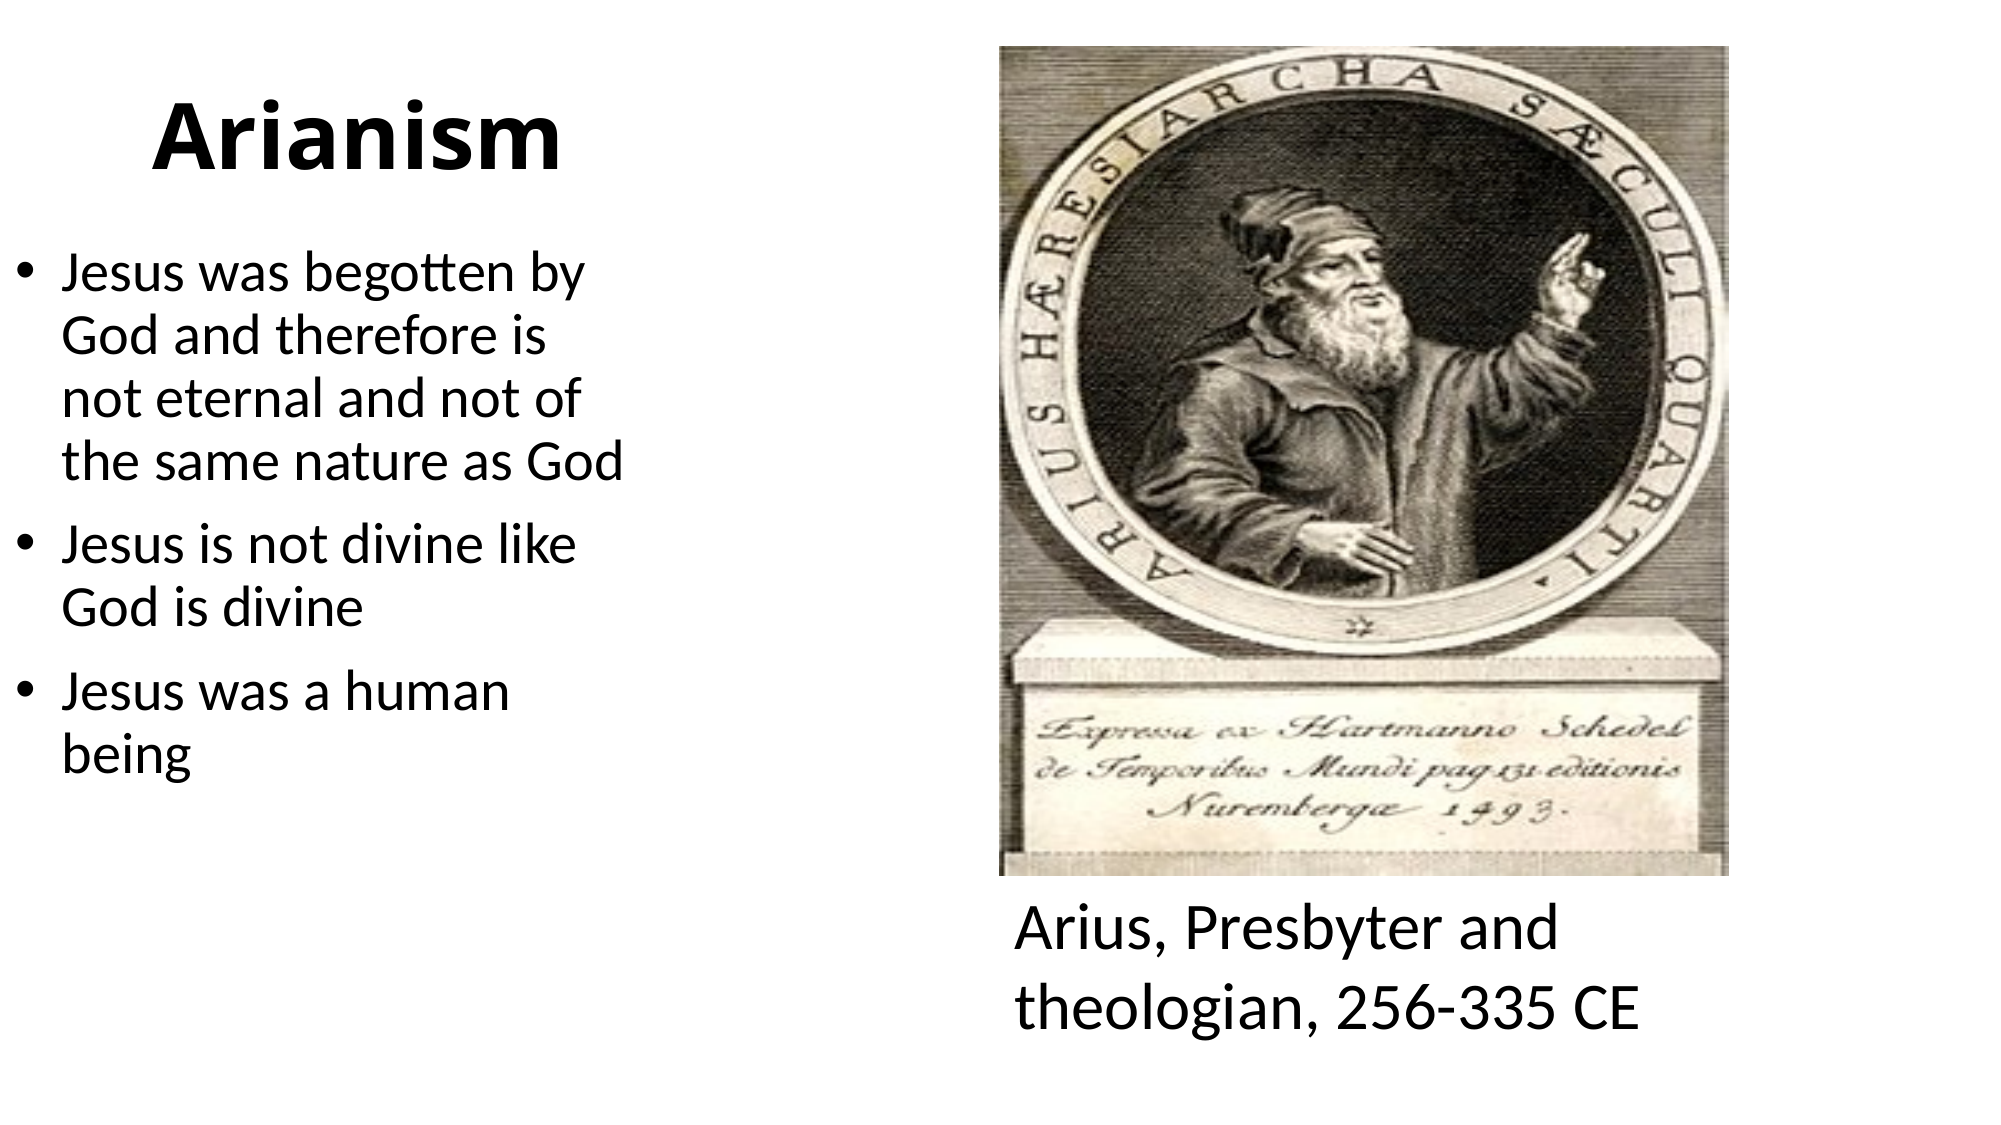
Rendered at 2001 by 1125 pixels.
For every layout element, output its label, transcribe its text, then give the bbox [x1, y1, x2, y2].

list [999, 46, 1729, 876]
list Jesus was begotten by God and therefore is not eternal and not of the same nature as God Jesus is not divine like God is divine Jesus was a human being [0, 233, 646, 964]
title Arianism [137, 75, 783, 197]
text_box Arius, Presbyter and theologian, 256-335 CE [999, 875, 1821, 1051]
